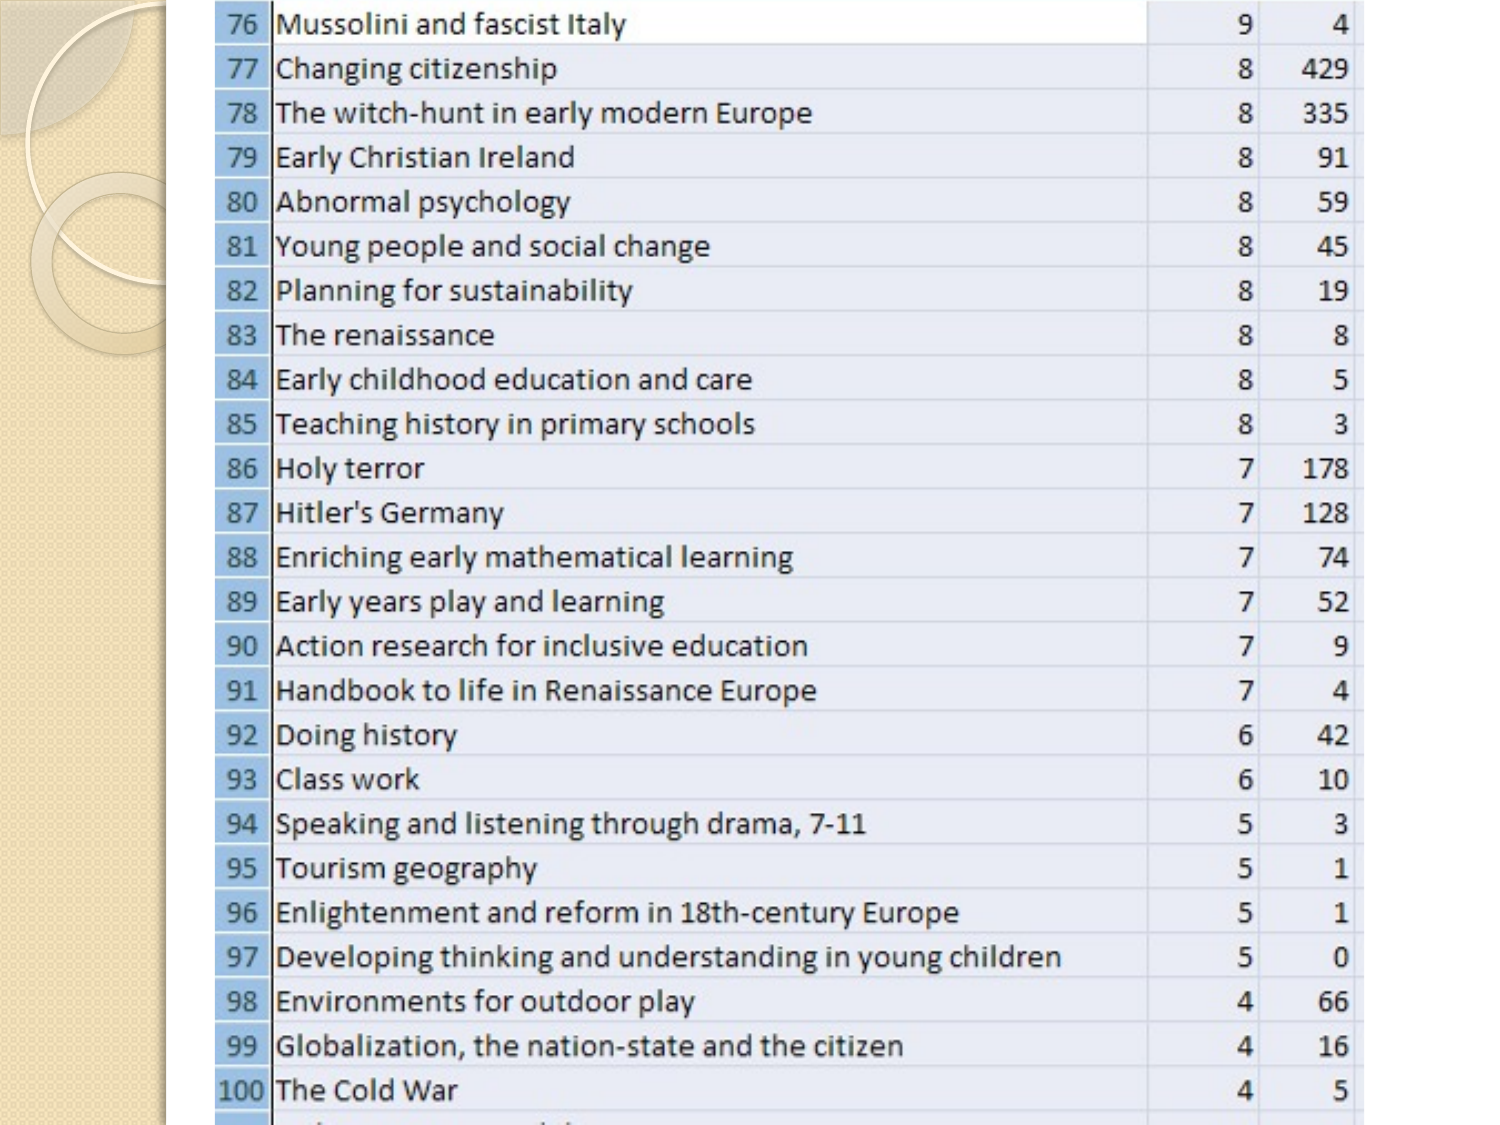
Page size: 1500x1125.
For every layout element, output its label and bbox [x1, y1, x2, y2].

picture [214, 0, 1365, 1125]
